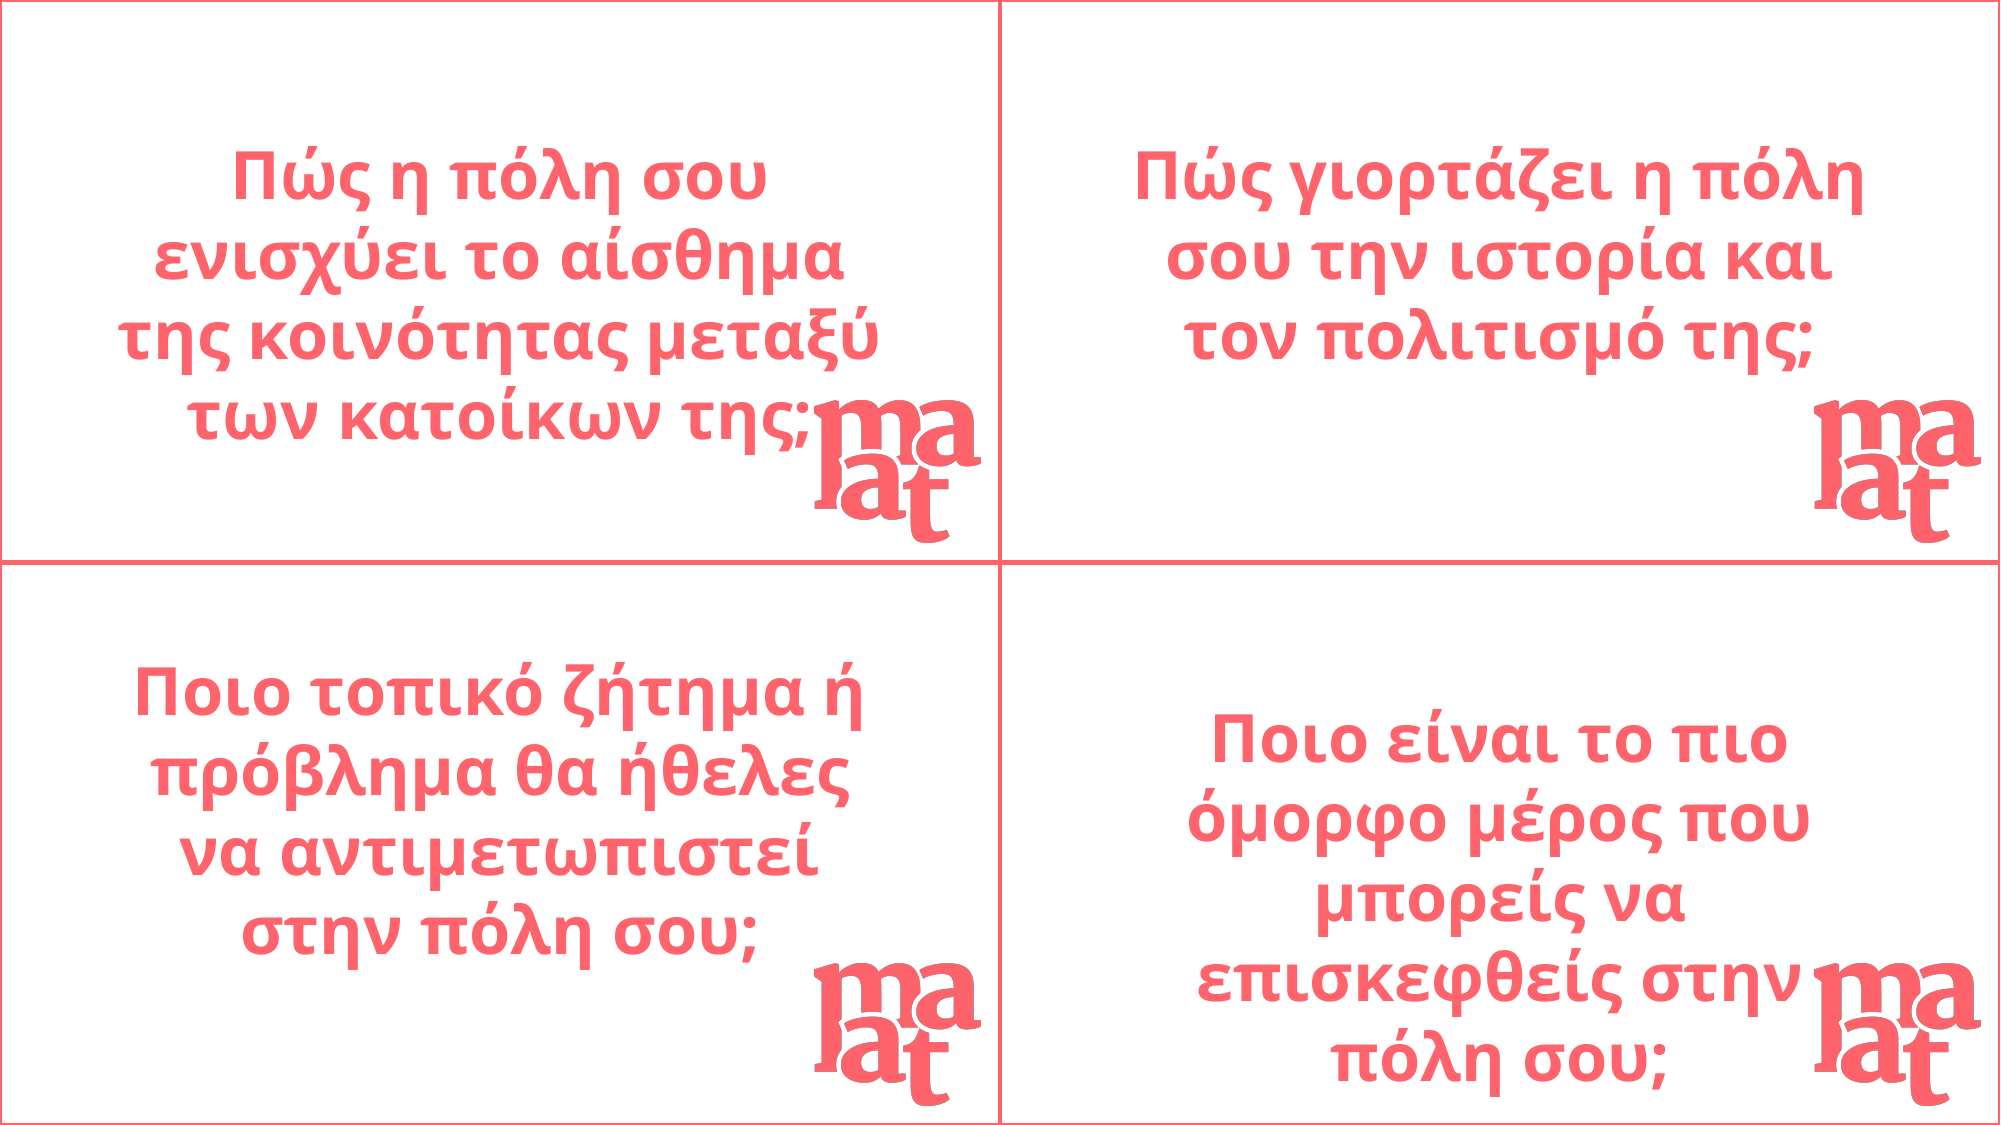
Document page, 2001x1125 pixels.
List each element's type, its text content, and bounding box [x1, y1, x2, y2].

text_box [999, 0, 2000, 562]
text_box [999, 562, 2000, 1125]
text_box Ποιο τοπικό ζήτημα ή πρόβλημα θα ήθελες να αντιμετωπιστεί στην πόλη σου; [102, 640, 898, 976]
picture [1814, 400, 1981, 544]
picture [814, 962, 981, 1106]
text_box [0, 0, 999, 562]
picture [814, 400, 981, 544]
text_box Ποιο είναι το πιο όμορφο μέρος που μπορείς να επισκεφθείς στην πόλη σου; [1102, 687, 1898, 1103]
text_box Πώς η πόλη σου ενισχύει το αίσθημα της κοινότητας μεταξύ των κατοίκων της; [102, 125, 898, 461]
picture [1814, 962, 1981, 1106]
text_box [0, 562, 999, 1125]
text_box Πώς γιορτάζει η πόλη σου την ιστορία και τον πολιτισμό της; [1102, 125, 1898, 381]
